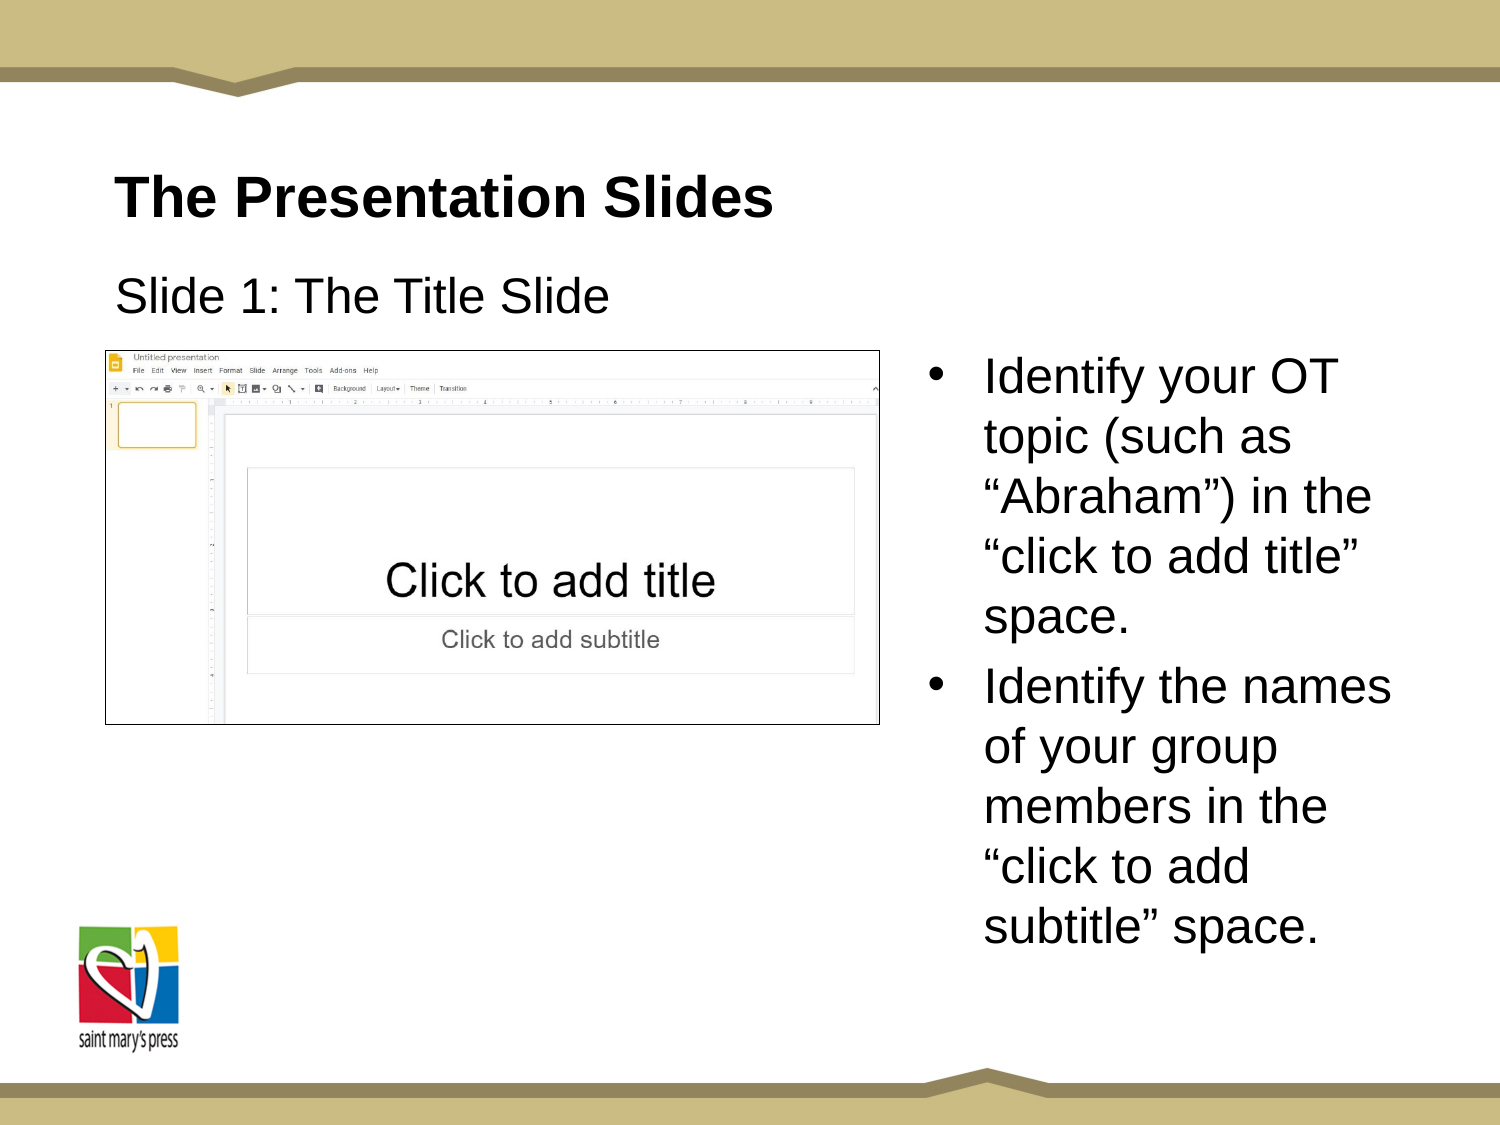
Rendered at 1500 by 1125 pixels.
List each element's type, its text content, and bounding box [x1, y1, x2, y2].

text_box Identify your OT topic (such as “Abraham”) in the “click to add title” space. Identify the names of your group members in the “click to add subtitle” space. [912, 335, 1433, 1054]
picture [0, 0, 1500, 1125]
title The Presentation Slides [99, 149, 1450, 238]
list Slide 1: The Title Slide [99, 255, 888, 363]
